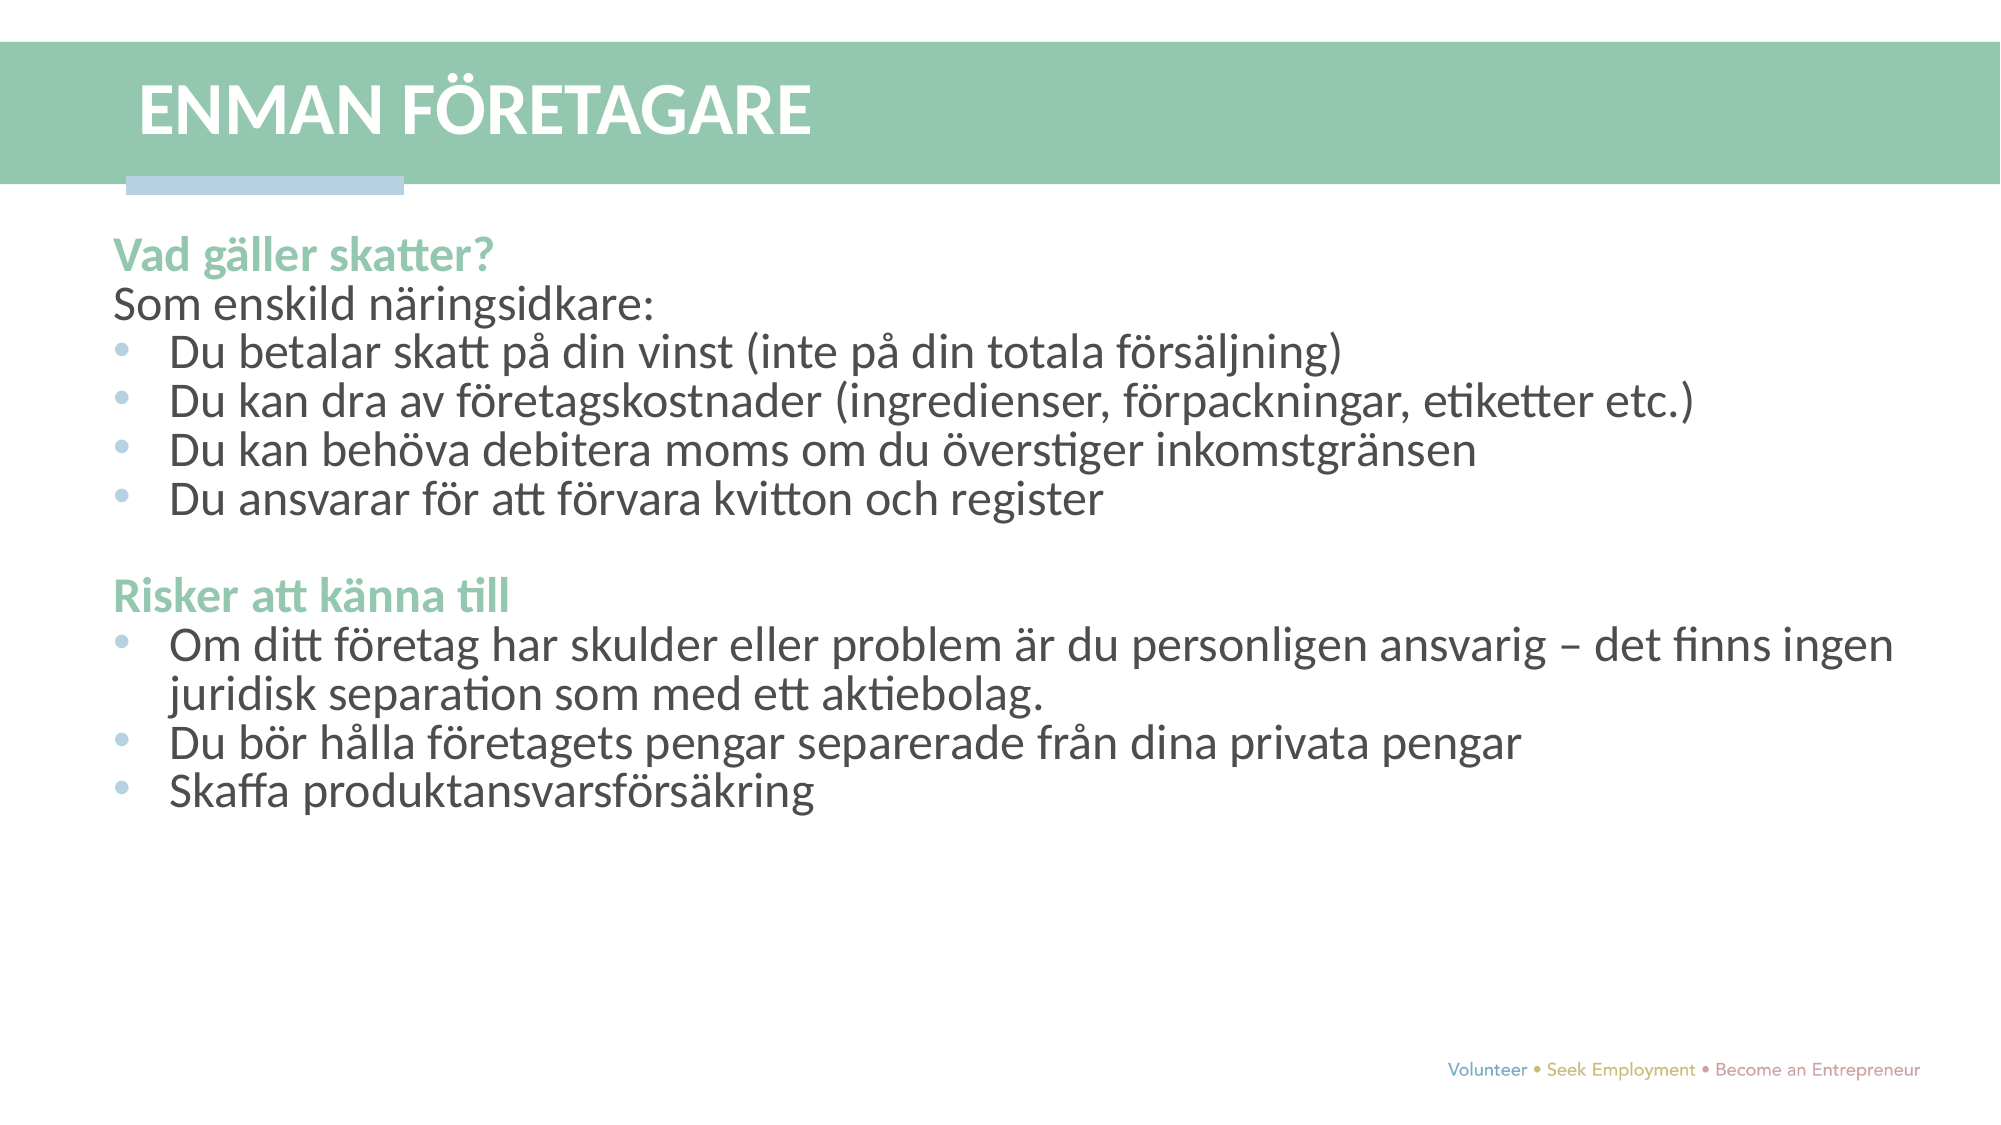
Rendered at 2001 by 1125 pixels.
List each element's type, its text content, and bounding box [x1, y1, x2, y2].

text_box Vad gäller skatter? Som enskild näringsidkare: Du betalar skatt på din vinst (inte på din totala försäljning) Du kan dra av företagskostnader (ingredienser, förpackningar, etiketter etc.) Du kan behöva debitera moms om du överstiger inkomstgränsen Du ansvarar för att förvara kvitton och register Risker att känna till Om ditt företag har skulder eller problem är du personligen ansvarig – det finns ingen juridisk separation som med ett aktiebolag. Du bör hålla företagets pengar separerade från dina privata pengar Skaffa produktansvarsförsäkring [98, 224, 1964, 867]
picture [1418, 1046, 1971, 1103]
list ENMAN FÖRETAGARE [123, 51, 1913, 170]
